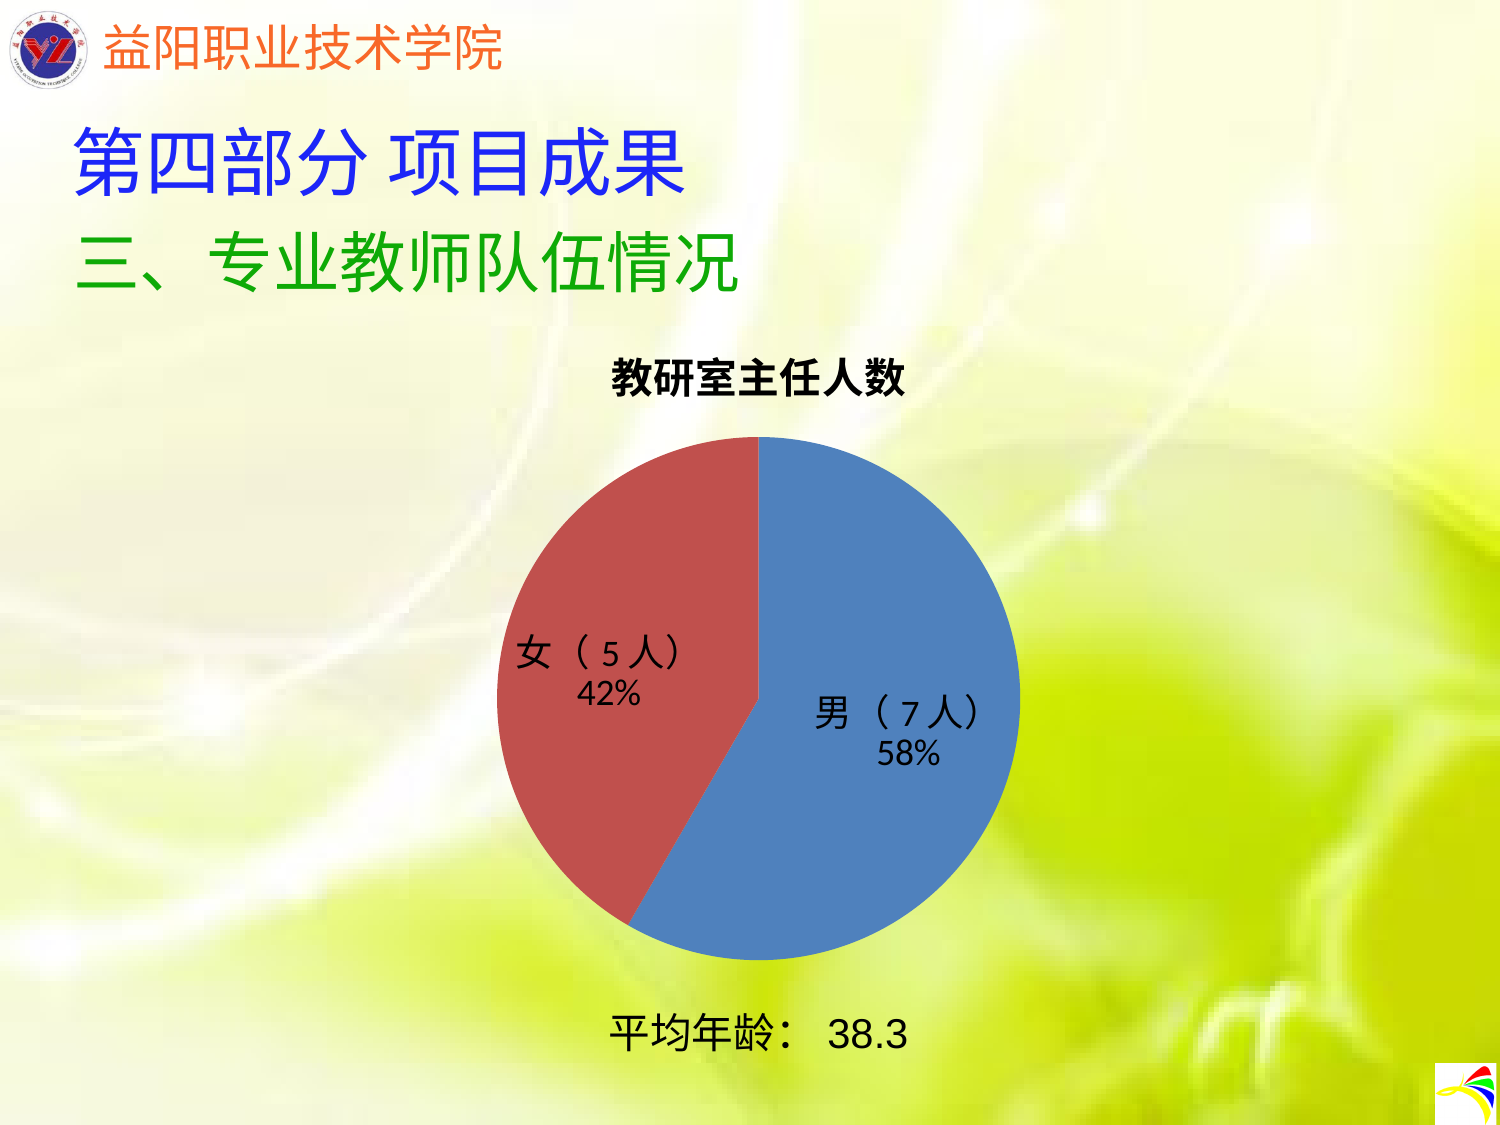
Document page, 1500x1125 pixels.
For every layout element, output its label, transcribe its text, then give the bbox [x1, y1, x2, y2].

chart [114, 311, 1403, 979]
text_box 平均年龄：38.3 [526, 999, 992, 1065]
text_box 第四部分 项目成果 [13, 113, 744, 208]
text_box 三、专业教师队伍情况 [58, 213, 756, 309]
picture [0, 0, 1500, 1125]
